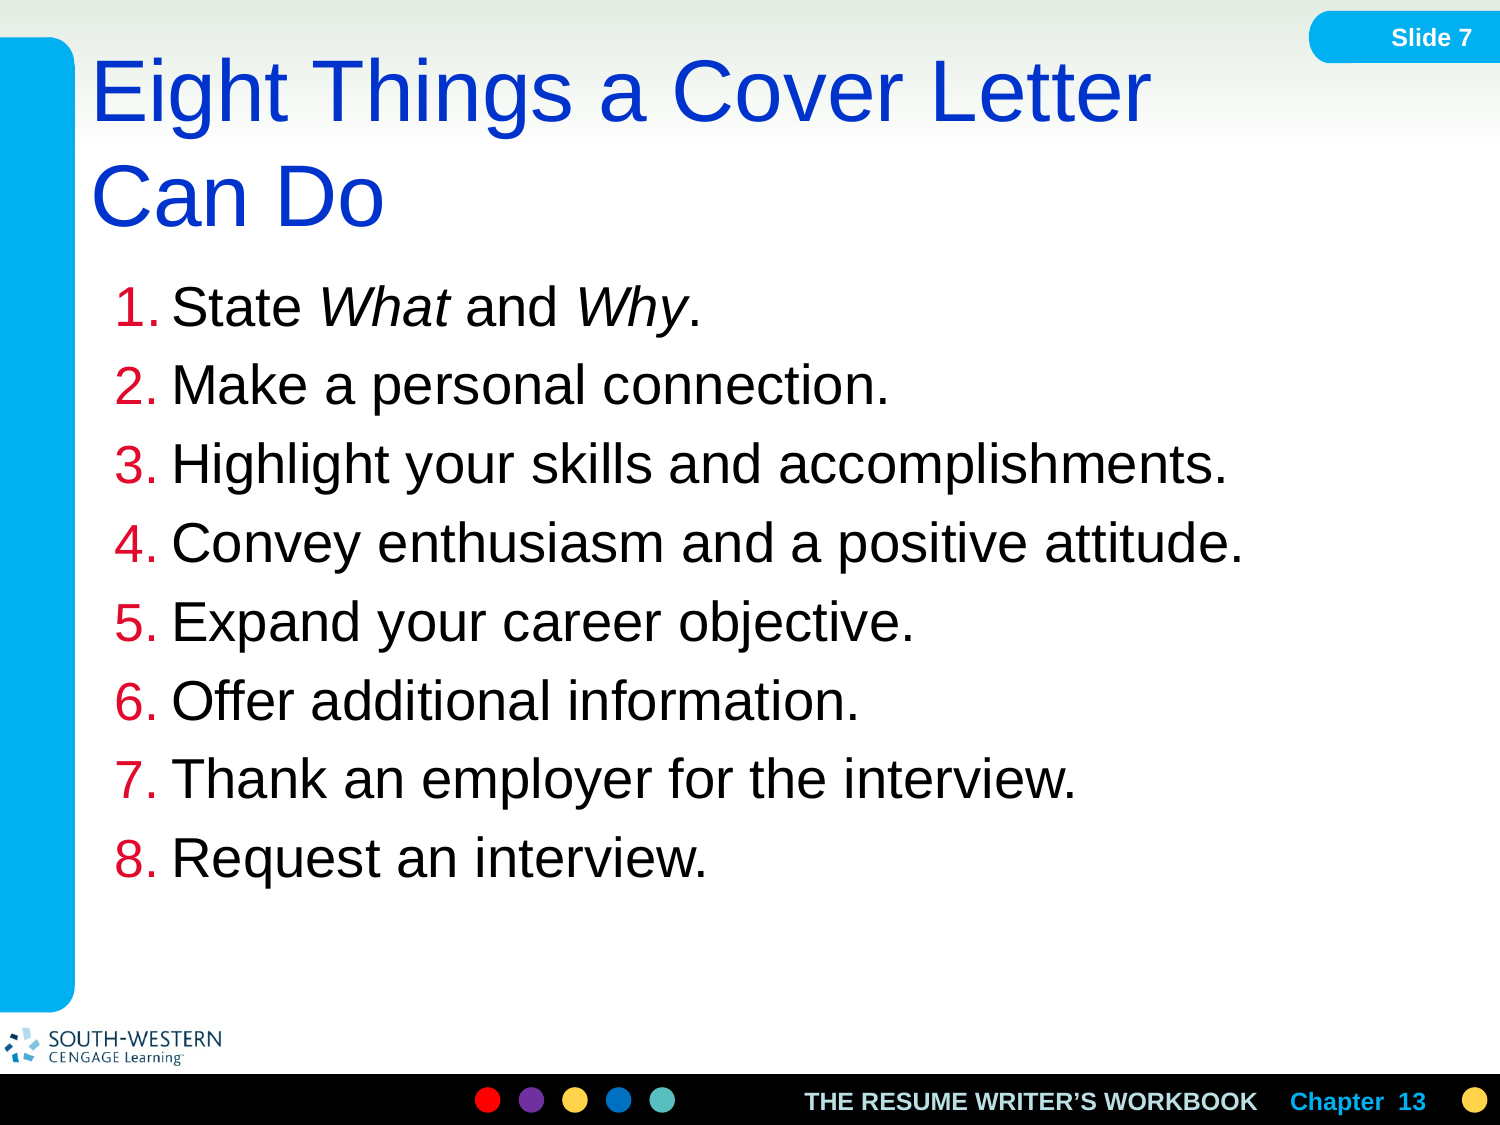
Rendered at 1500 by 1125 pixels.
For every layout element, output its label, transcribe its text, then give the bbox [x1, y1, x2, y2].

footer Chapter 13 [1274, 1075, 1476, 1125]
picture [0, 1022, 225, 1073]
list State What and Why. Make a personal connection. Highlight your skills and accomplishments. Convey enthusiasm and a positive attitude. Expand your career objective. Offer additional information. Thank an employer for the interview. Request an interview. [99, 262, 1451, 976]
slide_number Slide 7 [1312, 13, 1488, 93]
title Eight Things a Cover Letter Can Do [74, 44, 1426, 233]
